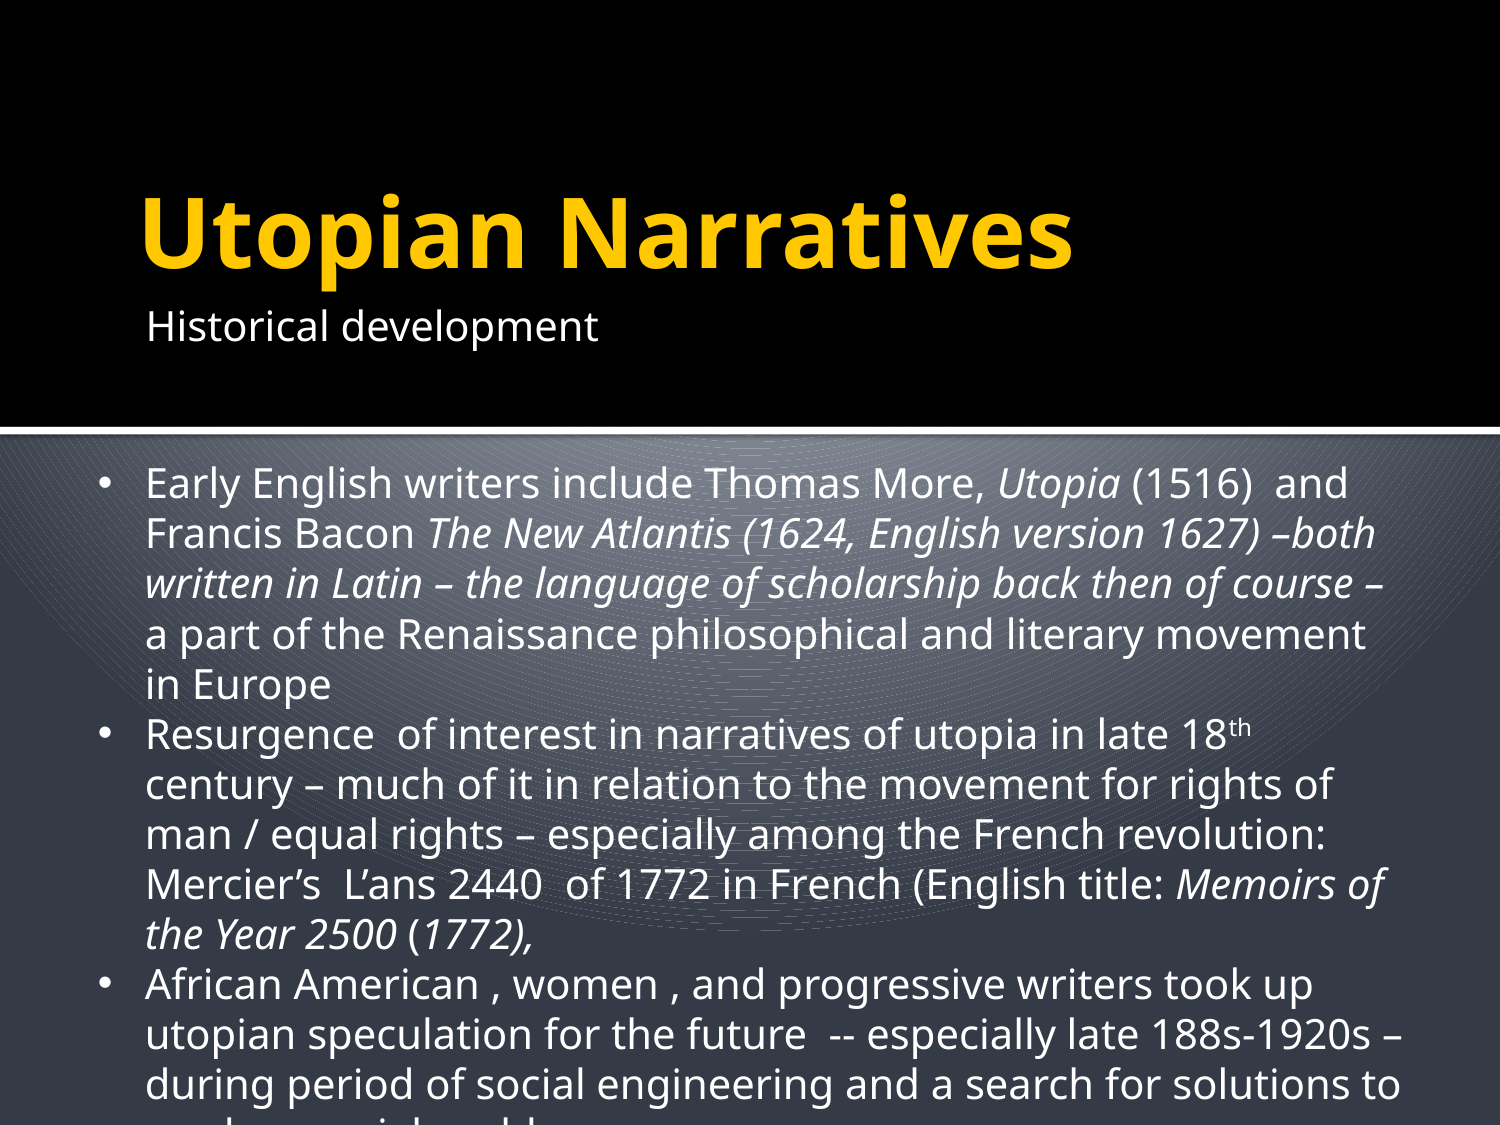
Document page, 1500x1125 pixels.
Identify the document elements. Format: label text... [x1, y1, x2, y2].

list Historical development [121, 299, 1438, 413]
title Utopian Narratives [123, 19, 1438, 288]
text_box Early English writers include Thomas More, Utopia (1516) and Francis Bacon The New Atlantis (1624, English version 1627) –both written in Latin – the language of scholarship back then of course – a part of the Renaissance philosophical and literary movement in Europe Resurgence of interest in narratives of utopia in late 18th century – much of it in relation to the movement for rights of man / equal rights – especially among the French revolution: Mercier’s L’ans 2440 of 1772 in French (English title: Memoirs of the Year 2500 (1772), African American , women , and progressive writers took up utopian speculation for the future -- especially late 188s-1920s – during period of social engineering and a search for solutions to modern social problems. [83, 449, 1425, 1125]
